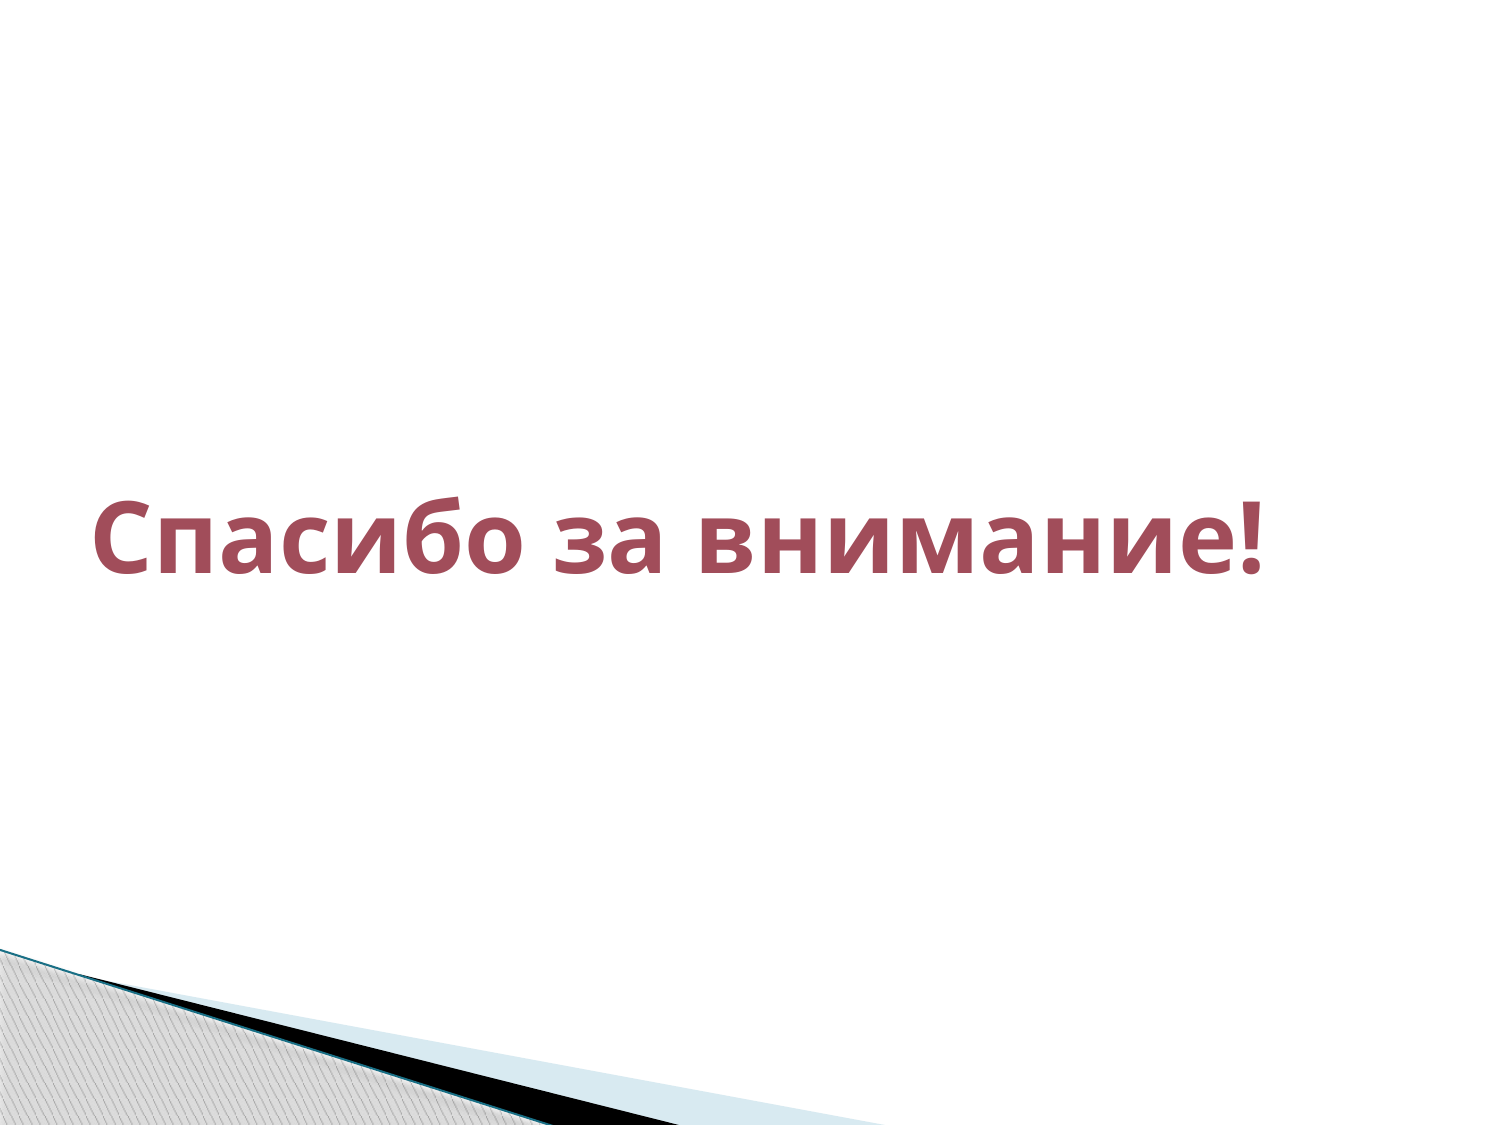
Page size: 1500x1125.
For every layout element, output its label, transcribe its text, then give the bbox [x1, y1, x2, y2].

title Спасибо за внимание! [75, 269, 1425, 797]
